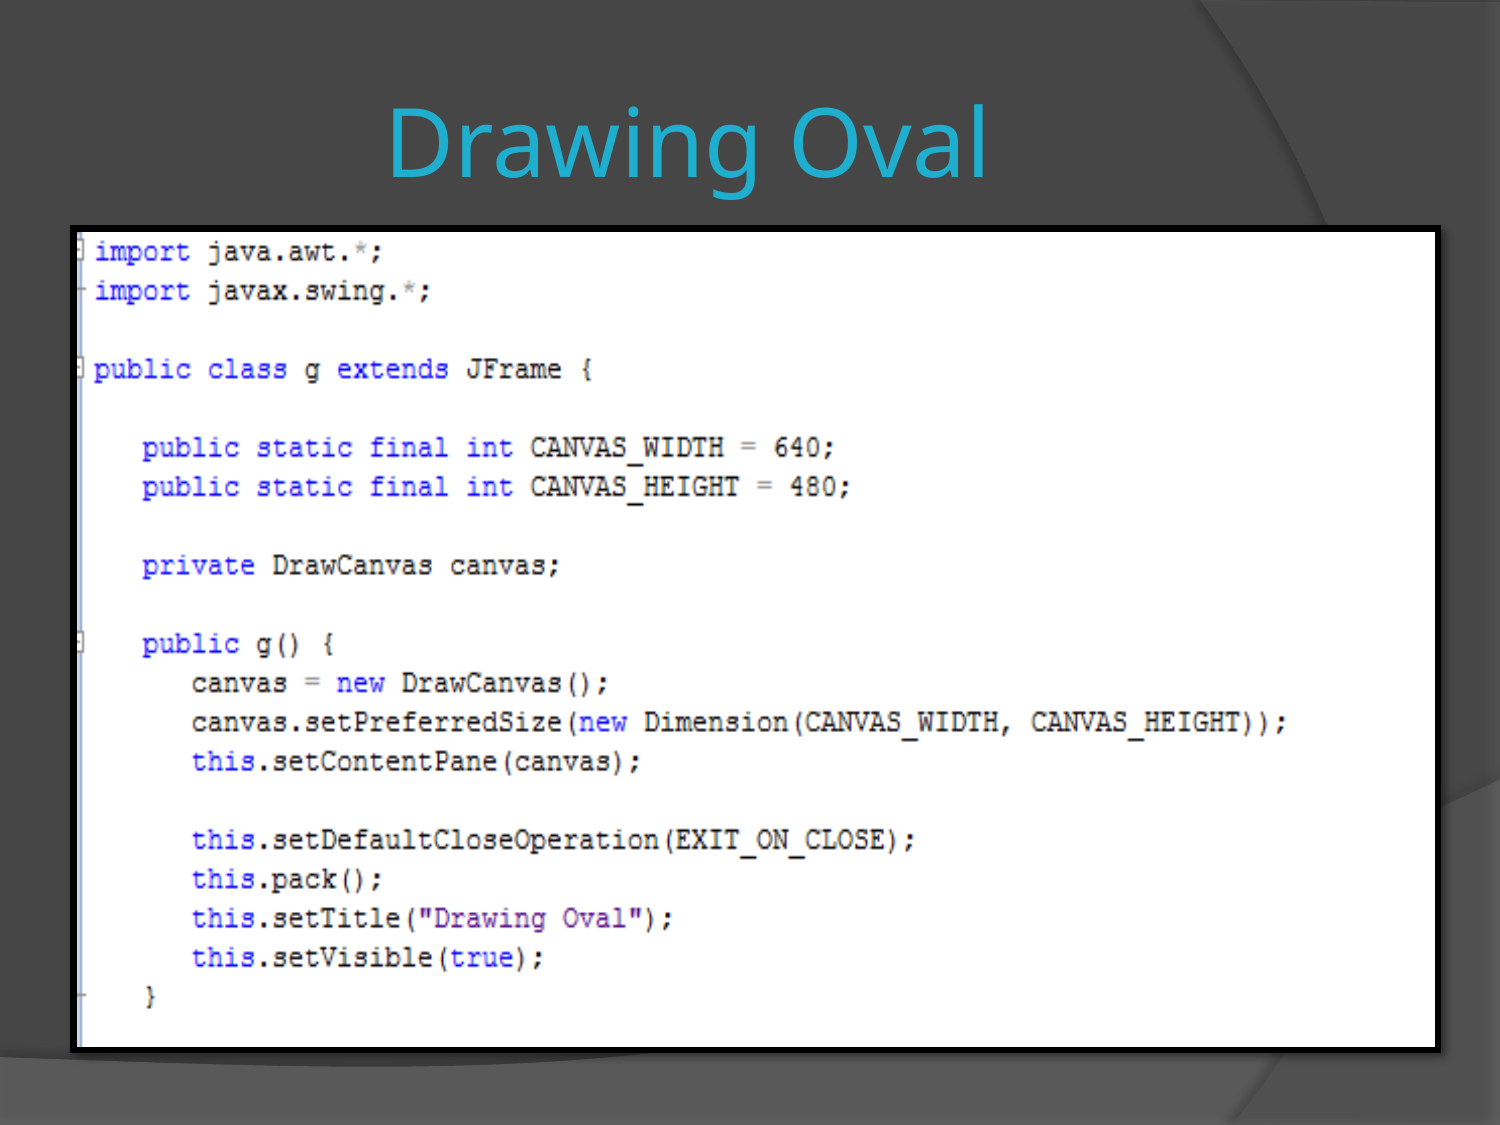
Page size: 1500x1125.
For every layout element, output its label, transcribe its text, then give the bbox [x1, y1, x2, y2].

title Drawing Oval [75, 45, 1301, 223]
picture [76, 231, 1436, 1047]
